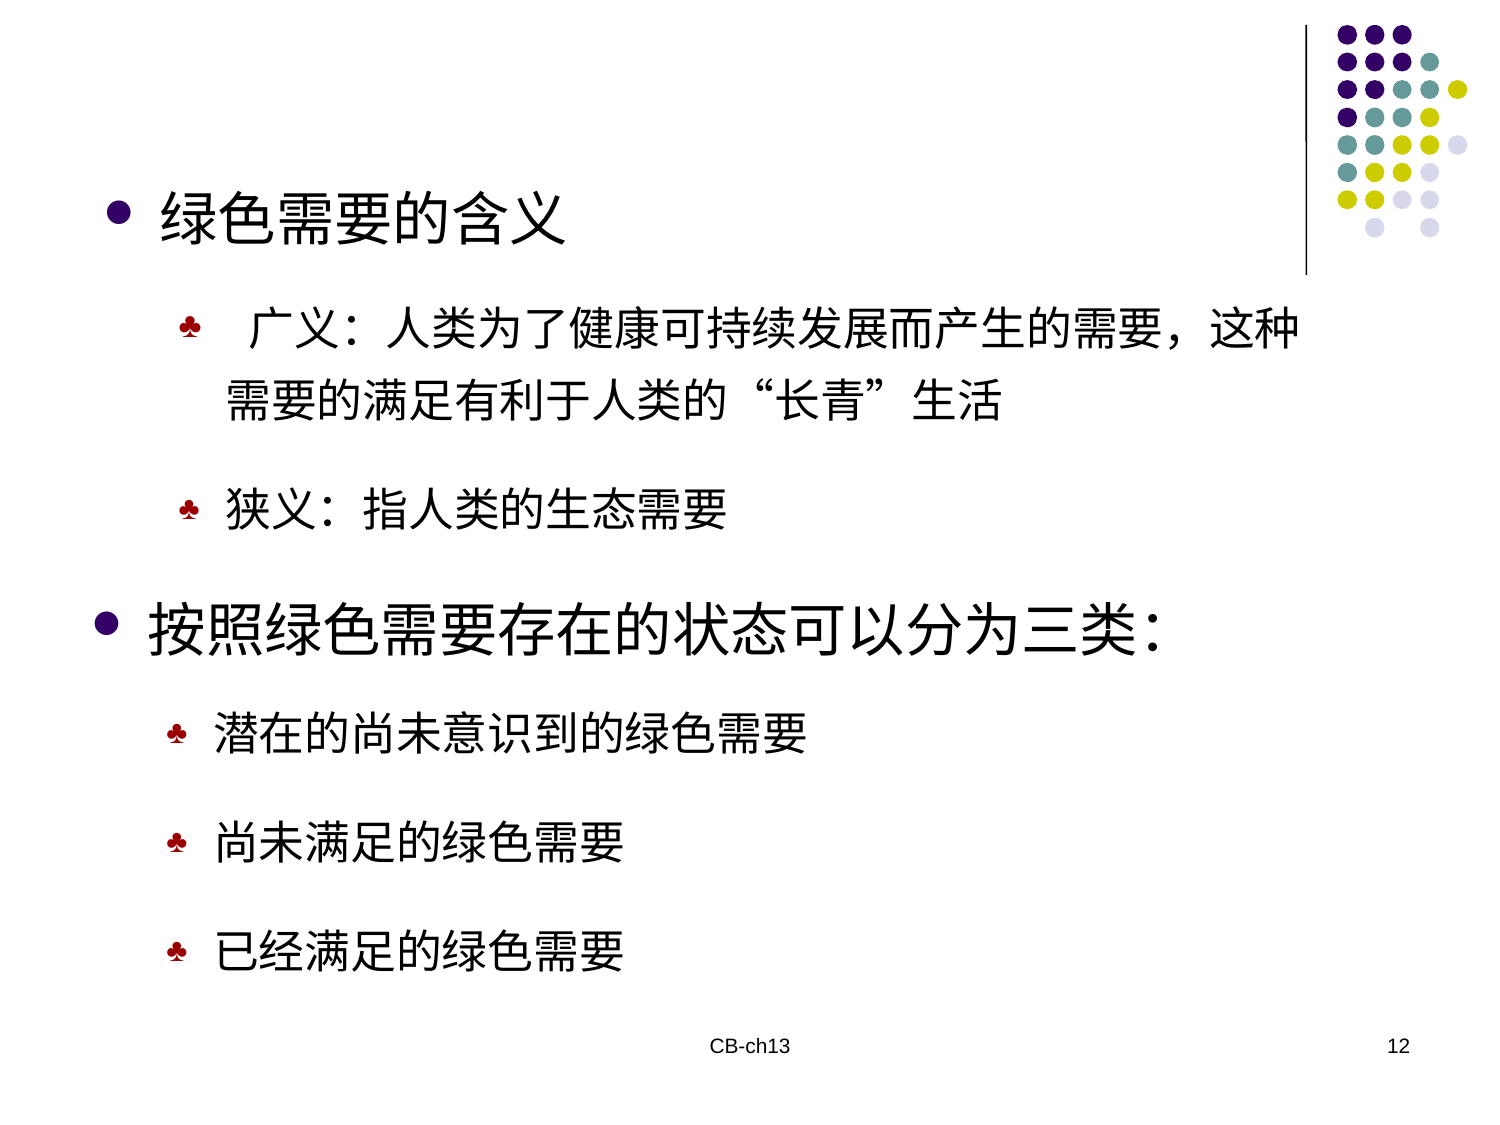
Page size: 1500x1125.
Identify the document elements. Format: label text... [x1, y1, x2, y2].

slide_number 12 [1074, 1024, 1426, 1101]
list 绿色需要的含义 广义：人类为了健康可持续发展而产生的需要，这种需要的满足有利于人类的“长青”生活 狭义：指人类的生态需要 [88, 160, 1330, 586]
footer CB-ch13 [512, 1024, 988, 1101]
text_box 按照绿色需要存在的状态可以分为三类： 潜在的尚未意识到的绿色需要 尚未满足的绿色需要 已经满足的绿色需要 [76, 586, 1427, 988]
